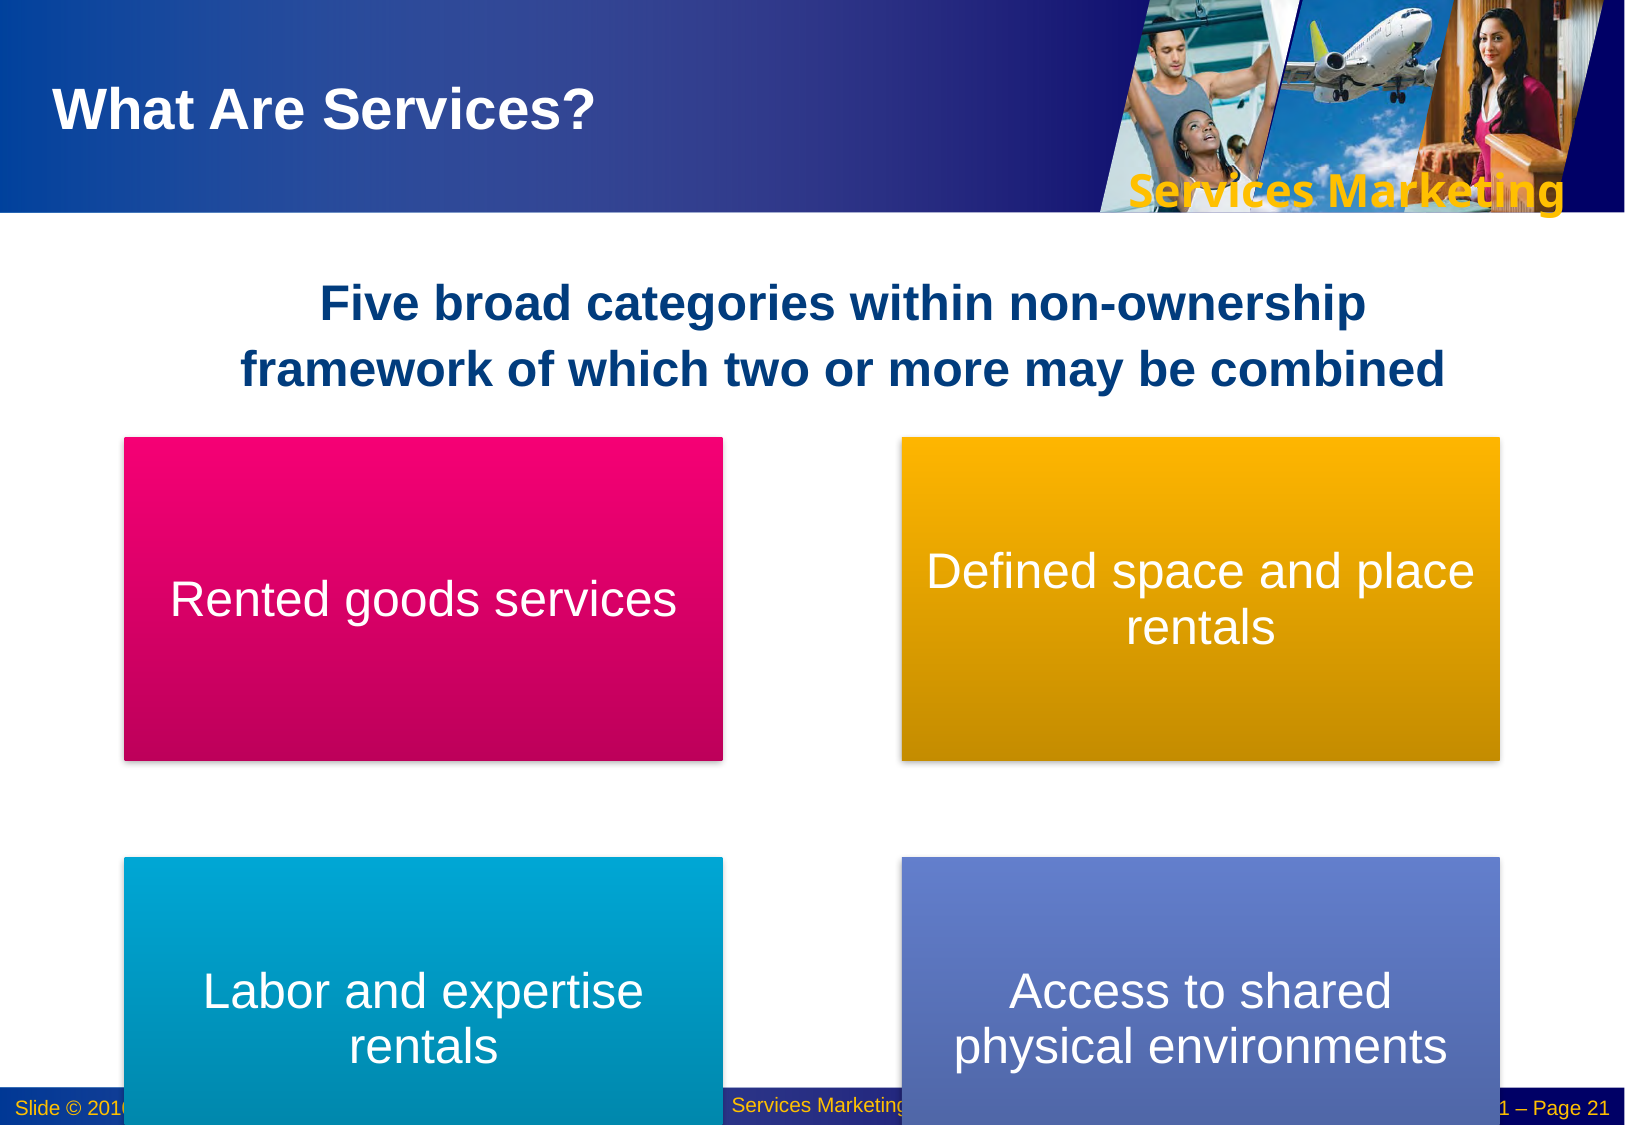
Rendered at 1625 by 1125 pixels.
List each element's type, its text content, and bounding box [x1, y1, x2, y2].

title What Are Services? [36, 37, 1088, 176]
picture [1100, 0, 1604, 213]
picture [1546, 187, 1556, 202]
picture [1162, 186, 1172, 192]
text_box Five broad categories within non-ownership framework of which two or more may be combined [124, 256, 1500, 404]
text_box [124, 437, 1500, 1026]
